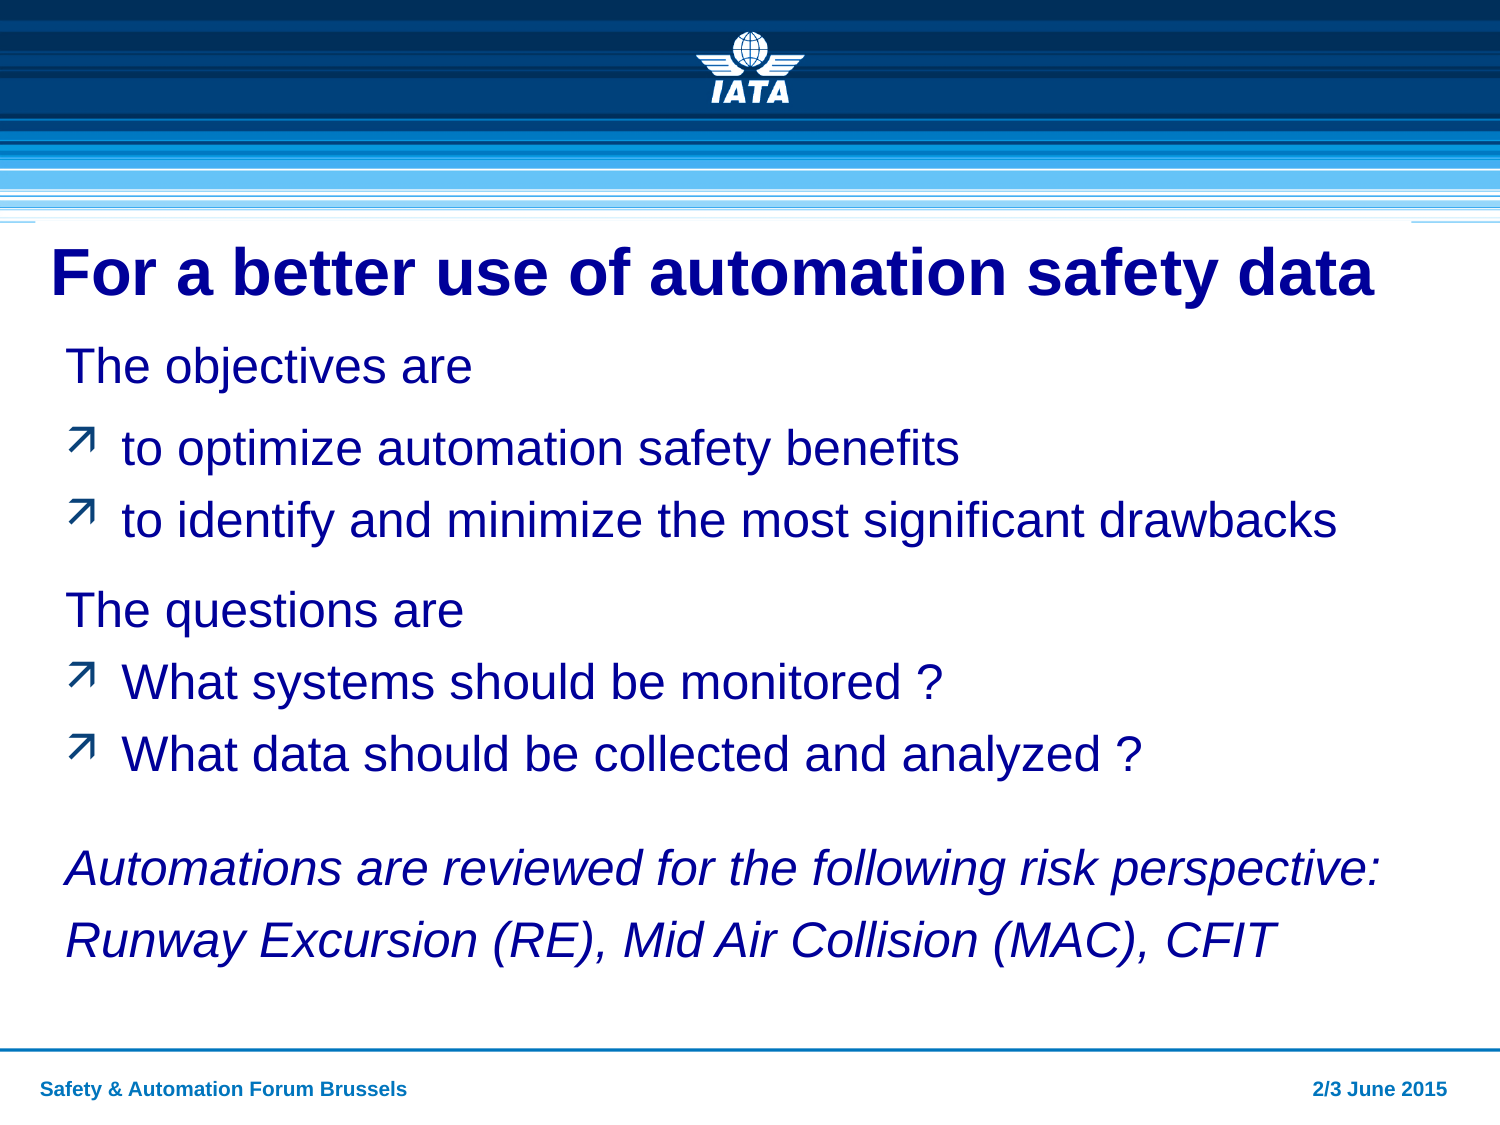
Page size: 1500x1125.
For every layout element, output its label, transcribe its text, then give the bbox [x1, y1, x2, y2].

picture [0, 0, 1500, 139]
footer Safety & Automation Forum Brussels [24, 1068, 538, 1106]
title For a better use of automation safety data [35, 221, 1412, 327]
picture [0, 161, 1500, 223]
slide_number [962, 1068, 1463, 1106]
list The objectives are to optimize automation safety benefits to identify and minimize the most significant drawbacks The questions are What systems should be monitored ? What data should be collected and analyzed ? Automations are reviewed for the following risk perspective: Runway Excursion (RE), Mid Air Collision (MAC), CFIT [50, 326, 1447, 1012]
